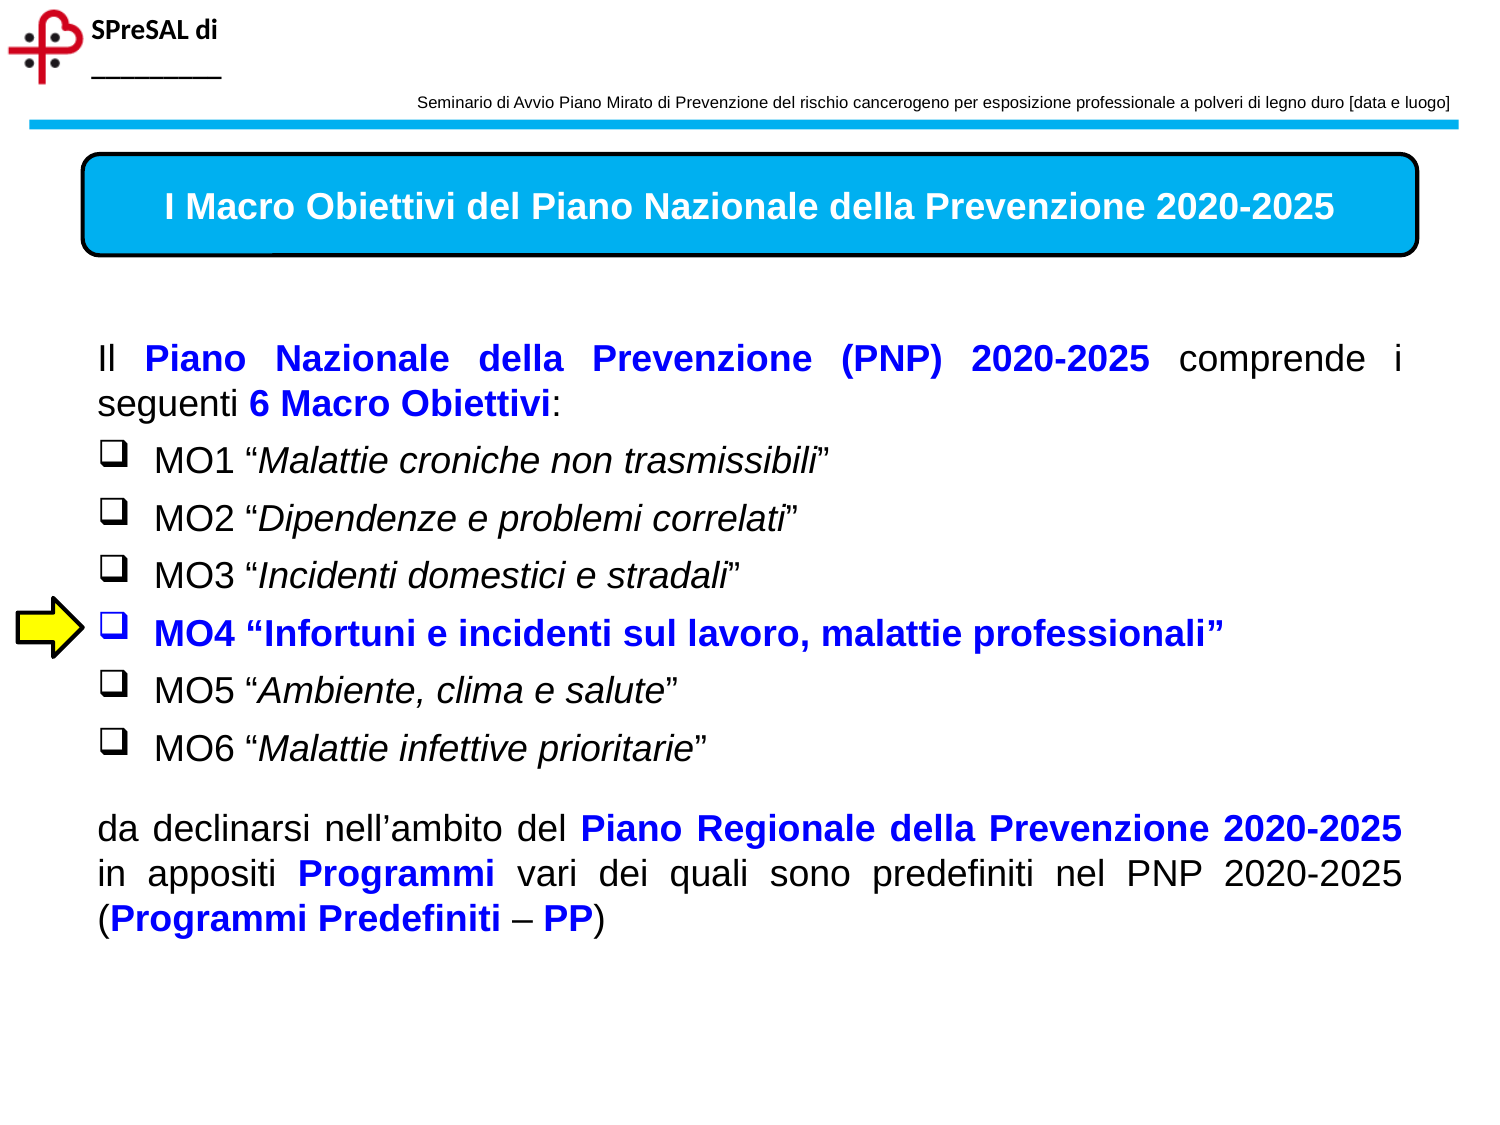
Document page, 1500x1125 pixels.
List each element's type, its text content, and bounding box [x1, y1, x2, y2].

picture [0, 0, 91, 100]
text_box SPreSAL di _________ [95, 3, 254, 89]
text_box Seminario di Avvio Piano Mirato di Prevenzione del rischio cancerogeno per esposizione professionale a polveri di legno duro [data e luogo] [395, 84, 1474, 119]
text_box [15, 595, 85, 659]
text_box [29, 119, 1459, 130]
text_box I Macro Obiettivi del Piano Nazionale della Prevenzione 2020-2025 [80, 151, 1420, 258]
text_box Il Piano Nazionale della Prevenzione (PNP) 2020-2025 comprende i seguenti 6 Macro Obiettivi: MO1 “Malattie croniche non trasmissibili” MO2 “Dipendenze e problemi correlati” MO3 “Incidenti domestici e stradali” MO4 “Infortuni e incidenti sul lavoro, malattie professionali” MO5 “Ambiente, clima e salute” MO6 “Malattie infettive prioritarie” da declinarsi nell’ambito del Piano Regionale della Prevenzione 2020-2025 in appositi Programmi vari dei quali sono predefiniti nel PNP 2020-2025 (Programmi Predefiniti – PP) [82, 326, 1418, 947]
